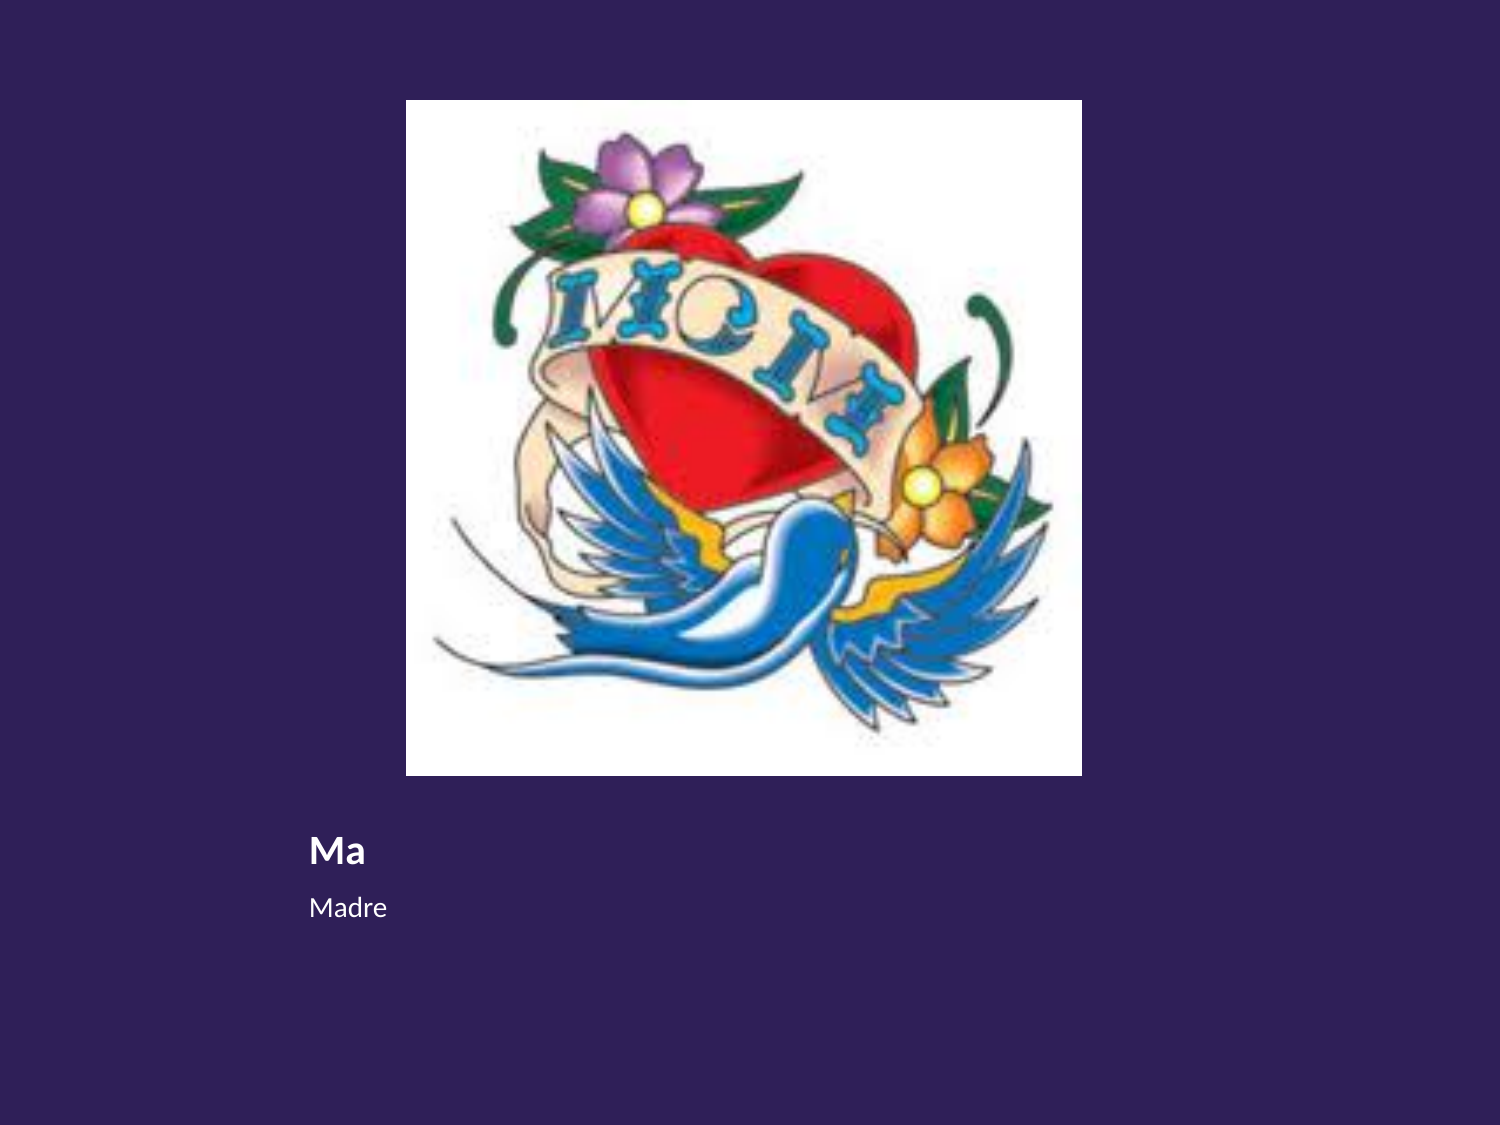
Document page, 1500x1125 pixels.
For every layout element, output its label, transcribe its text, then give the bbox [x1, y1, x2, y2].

picture [293, 100, 1195, 776]
list Madre [294, 880, 1194, 1013]
title Ma [294, 787, 1194, 880]
